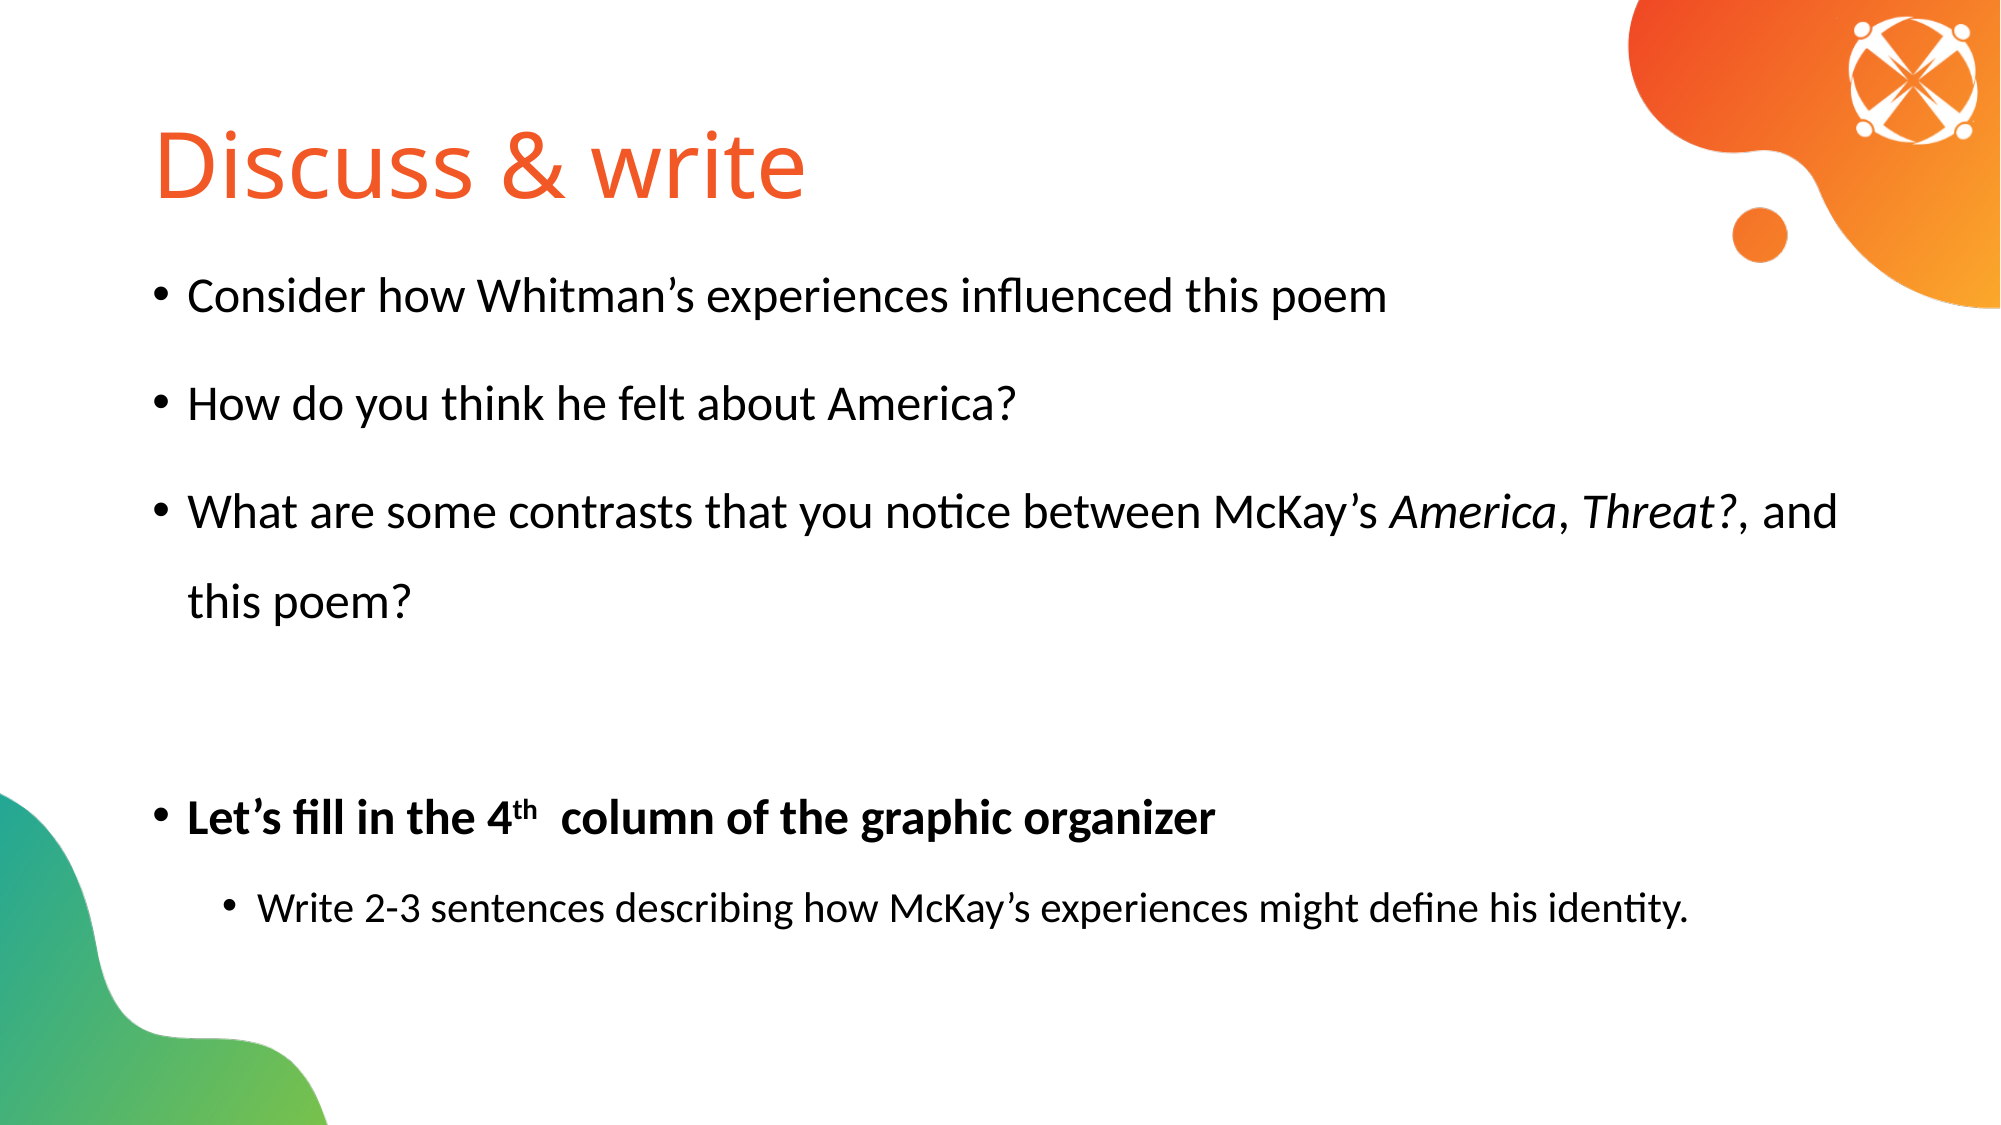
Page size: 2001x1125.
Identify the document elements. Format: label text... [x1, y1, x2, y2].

title Discuss & write [137, 59, 1863, 225]
list Consider how Whitman’s experiences influenced this poem How do you think he felt about America? What are some contrasts that you notice between McKay’s America, Threat?, and this poem? Let’s fill in the 4th column of the graphic organizer Write 2-3 sentences describing how McKay’s experiences might define his identity. [137, 225, 1863, 940]
picture [0, 0, 2001, 1125]
